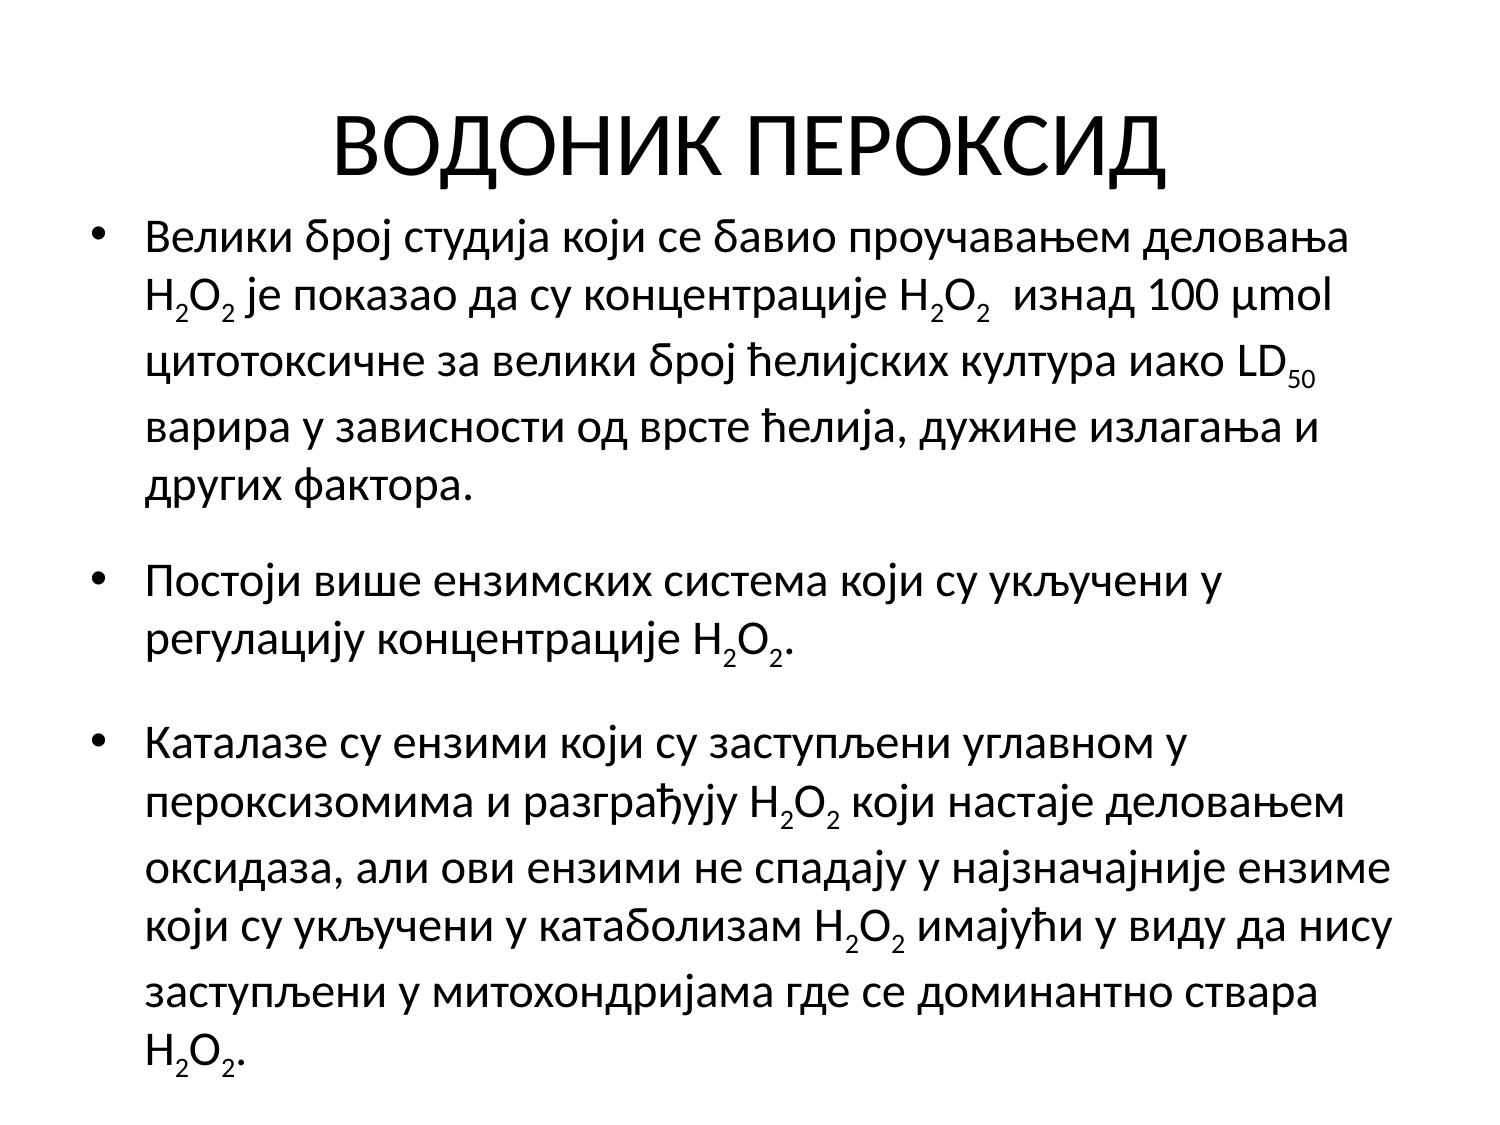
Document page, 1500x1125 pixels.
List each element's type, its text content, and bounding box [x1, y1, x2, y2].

title ВОДОНИК ПЕРОКСИД [75, 45, 1425, 196]
list Велики број студија који се бавио проучавањем деловања H2O2 је показао да су концентрације H2O2 ­ изнад 100 μmol цитотоксичне за велики број ћелијских култура иако LD50 варира у зависности од врсте ћелија, дужине излагања и других фактора. Постоји више ензимских система који су укључени у регулацију концентрације H2O2. Каталазе су ензими који су заступљени углавном у пероксизомима и разграђују H2O2 који настаје деловањем оксидаза, али ови ензими не спадају у најзначајније ензиме који су укључени у катаболизам H2O2 имајући у виду да нису заступљени у митохондријама где се доминантно ствара H2O2. [75, 196, 1425, 1094]
